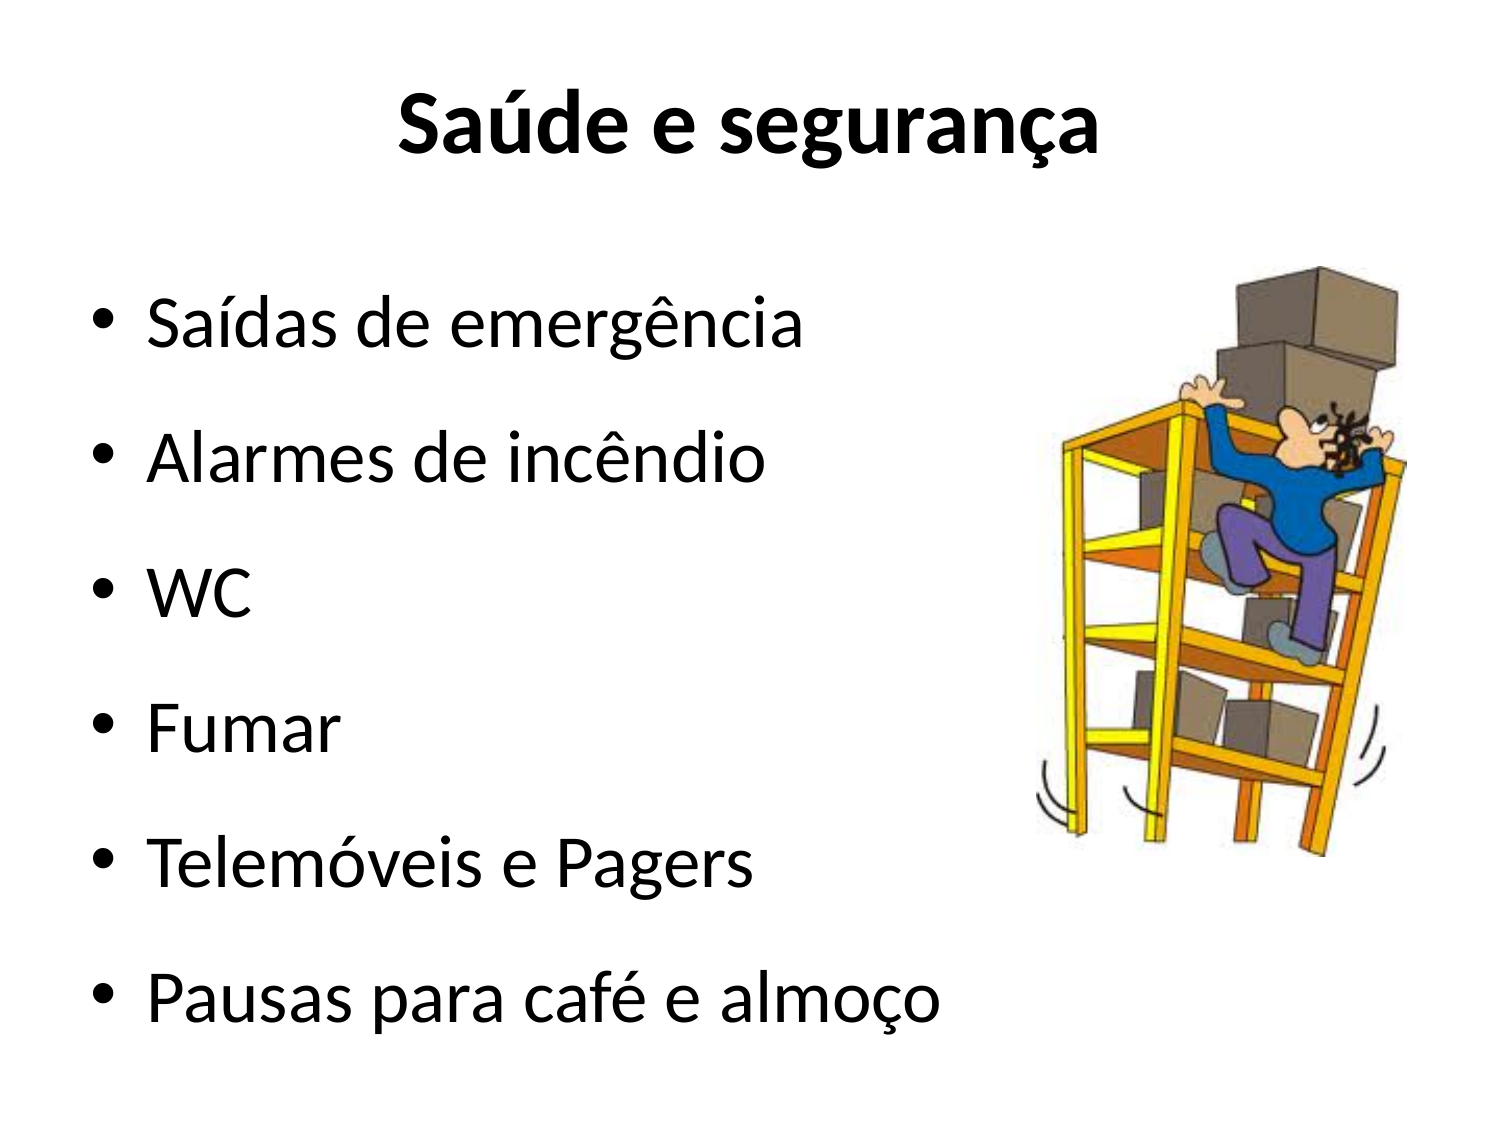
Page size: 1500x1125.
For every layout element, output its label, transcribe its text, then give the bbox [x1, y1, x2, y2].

title Saúde e segurança [75, 45, 1425, 188]
picture [1035, 266, 1408, 857]
list Saídas de emergência Alarmes de incêndio WC Fumar Telemóveis e Pagers Pausas para café e almoço [75, 219, 1425, 963]
